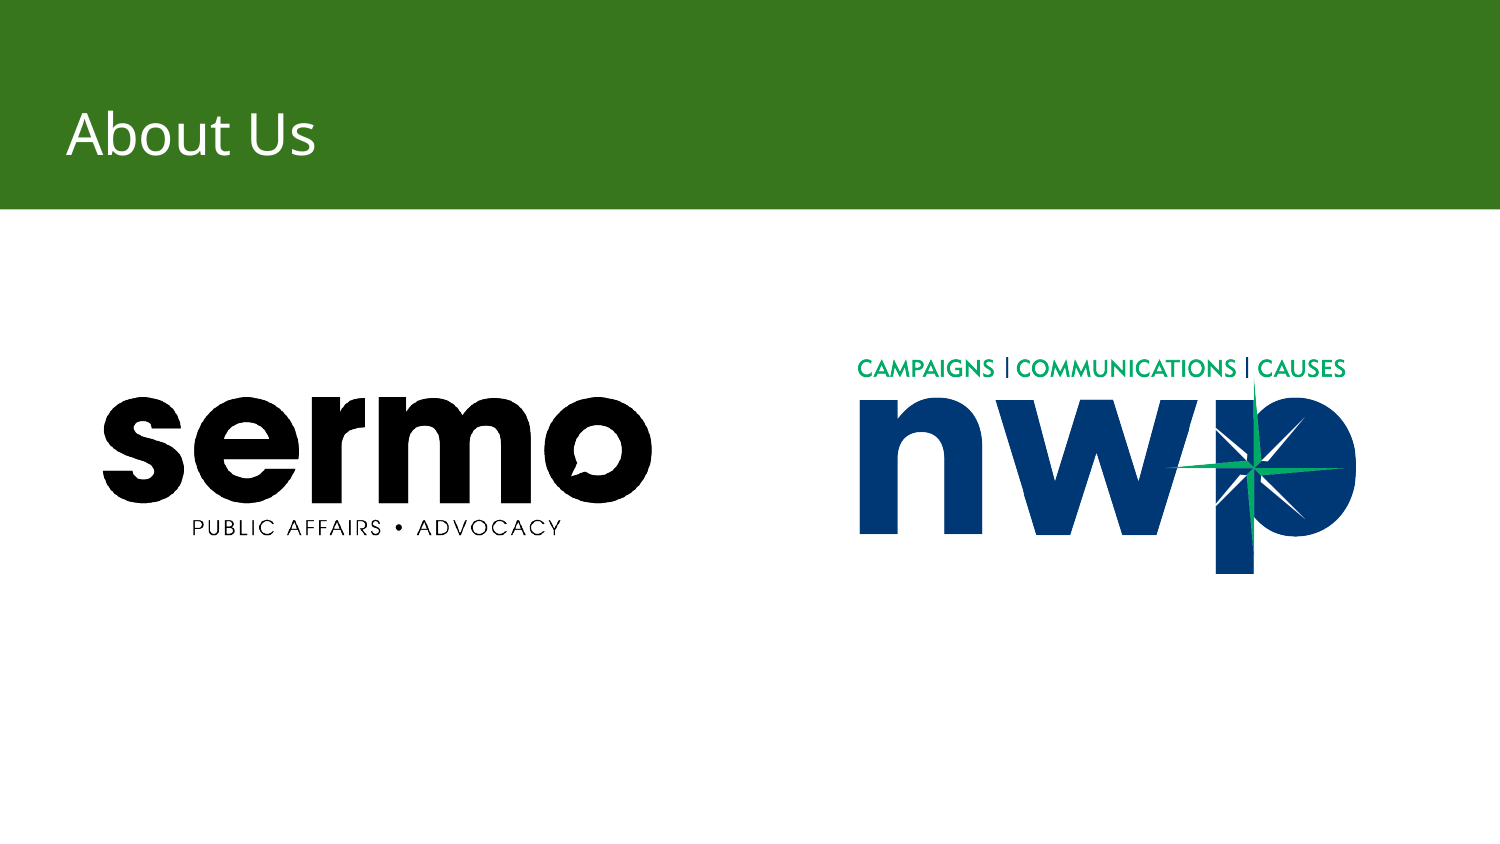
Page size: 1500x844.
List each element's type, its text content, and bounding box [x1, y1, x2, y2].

picture [89, 321, 665, 610]
title About Us [51, 82, 1449, 185]
picture [857, 357, 1356, 574]
